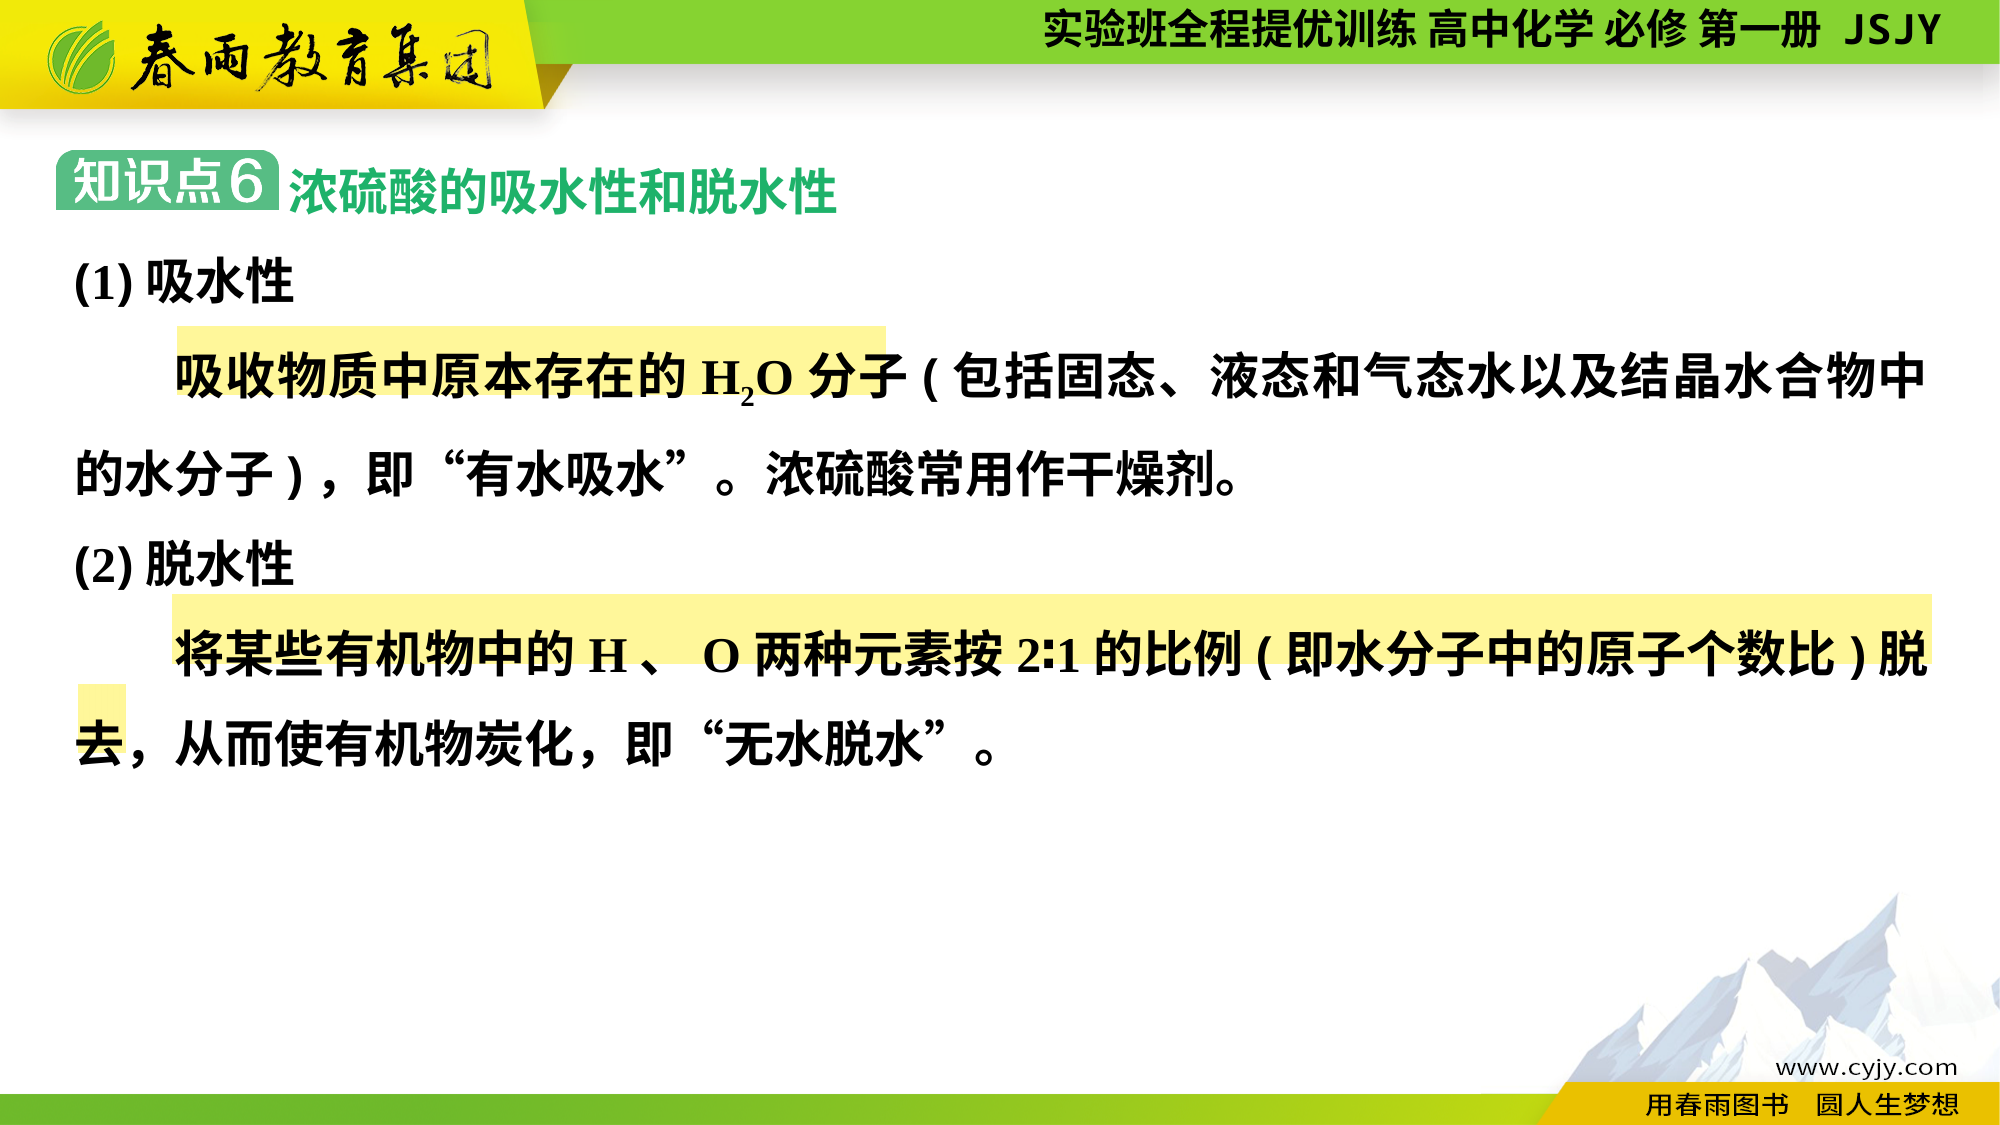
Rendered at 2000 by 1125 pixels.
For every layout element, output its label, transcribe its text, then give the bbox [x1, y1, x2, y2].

list 浓硫酸的吸水性和脱水性 (1)吸水性 吸收物质中原本存在的H2O分子(包括固态、液态和气态水以及结晶水合物中的水分子)，即“有水吸水”。浓硫酸常用作干燥剂。 (2)脱水性 将某些有机物中的H、O两种元素按2∶1的比例(即水分子中的原子个数比)脱去，从而使有机物炭化，即“无水脱水”。 [59, 122, 1944, 774]
picture [0, 0, 2000, 1125]
